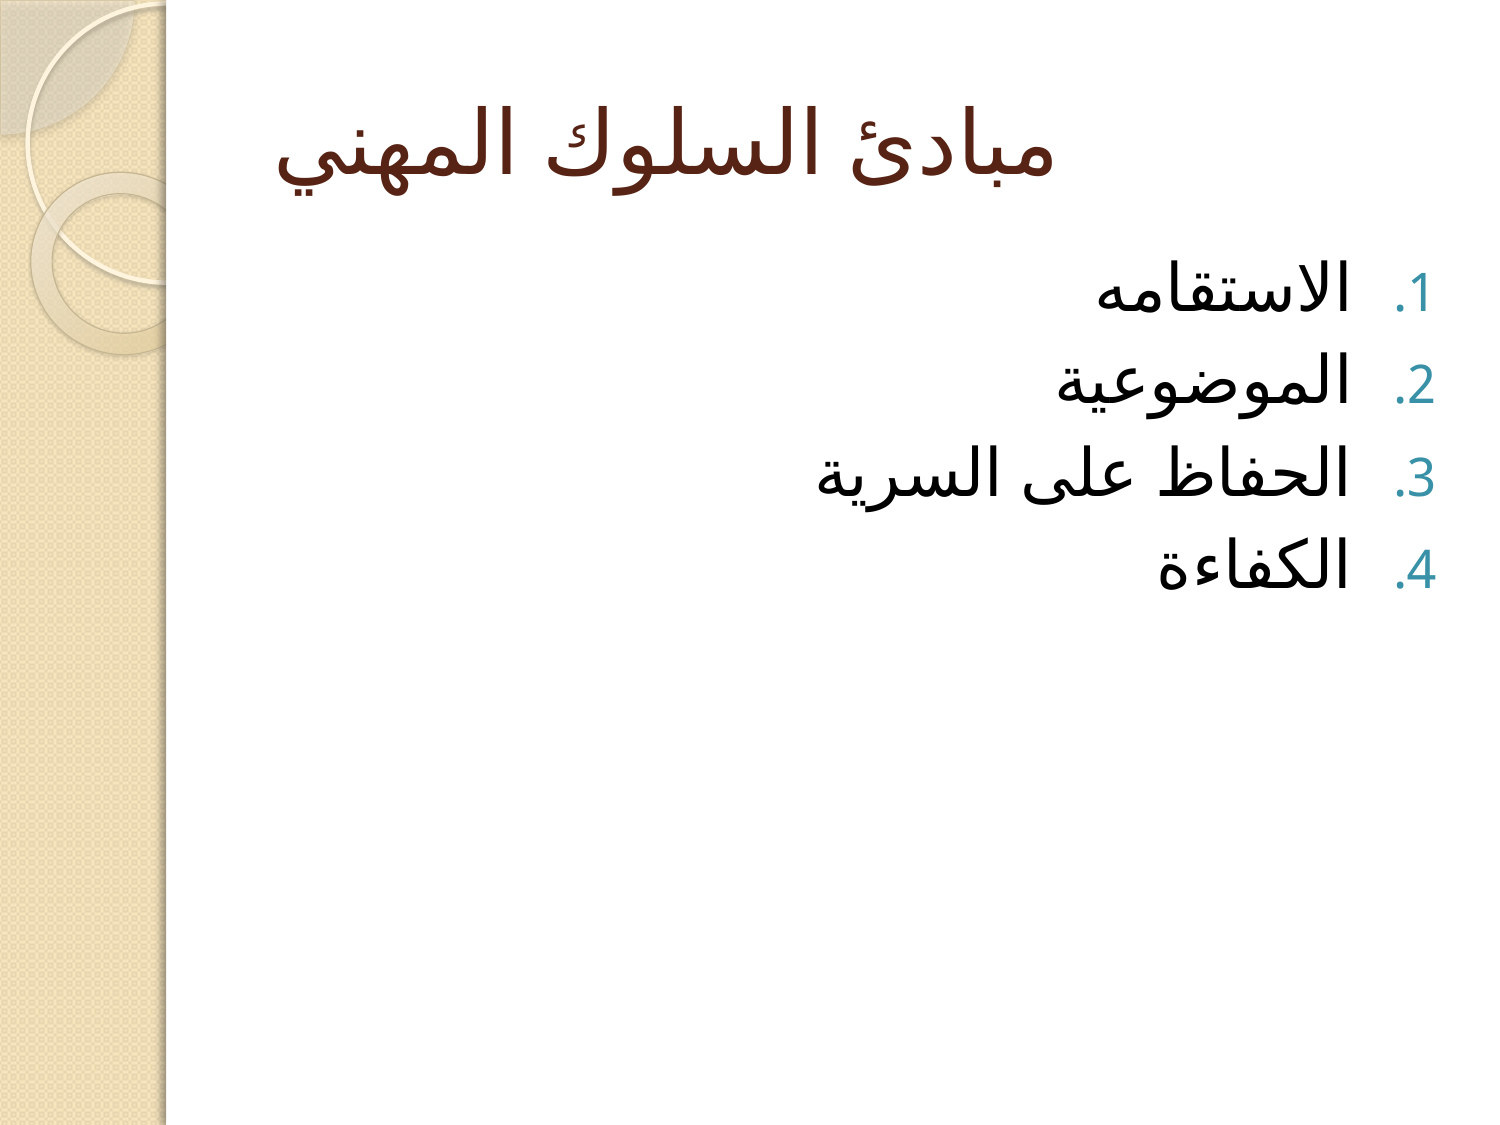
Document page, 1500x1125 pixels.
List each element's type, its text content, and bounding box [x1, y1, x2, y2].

list الاستقامه الموضوعية الحفاظ على السرية الكفاءة [235, 237, 1466, 1025]
title مبادئ السلوك المهني [235, 45, 1466, 233]
